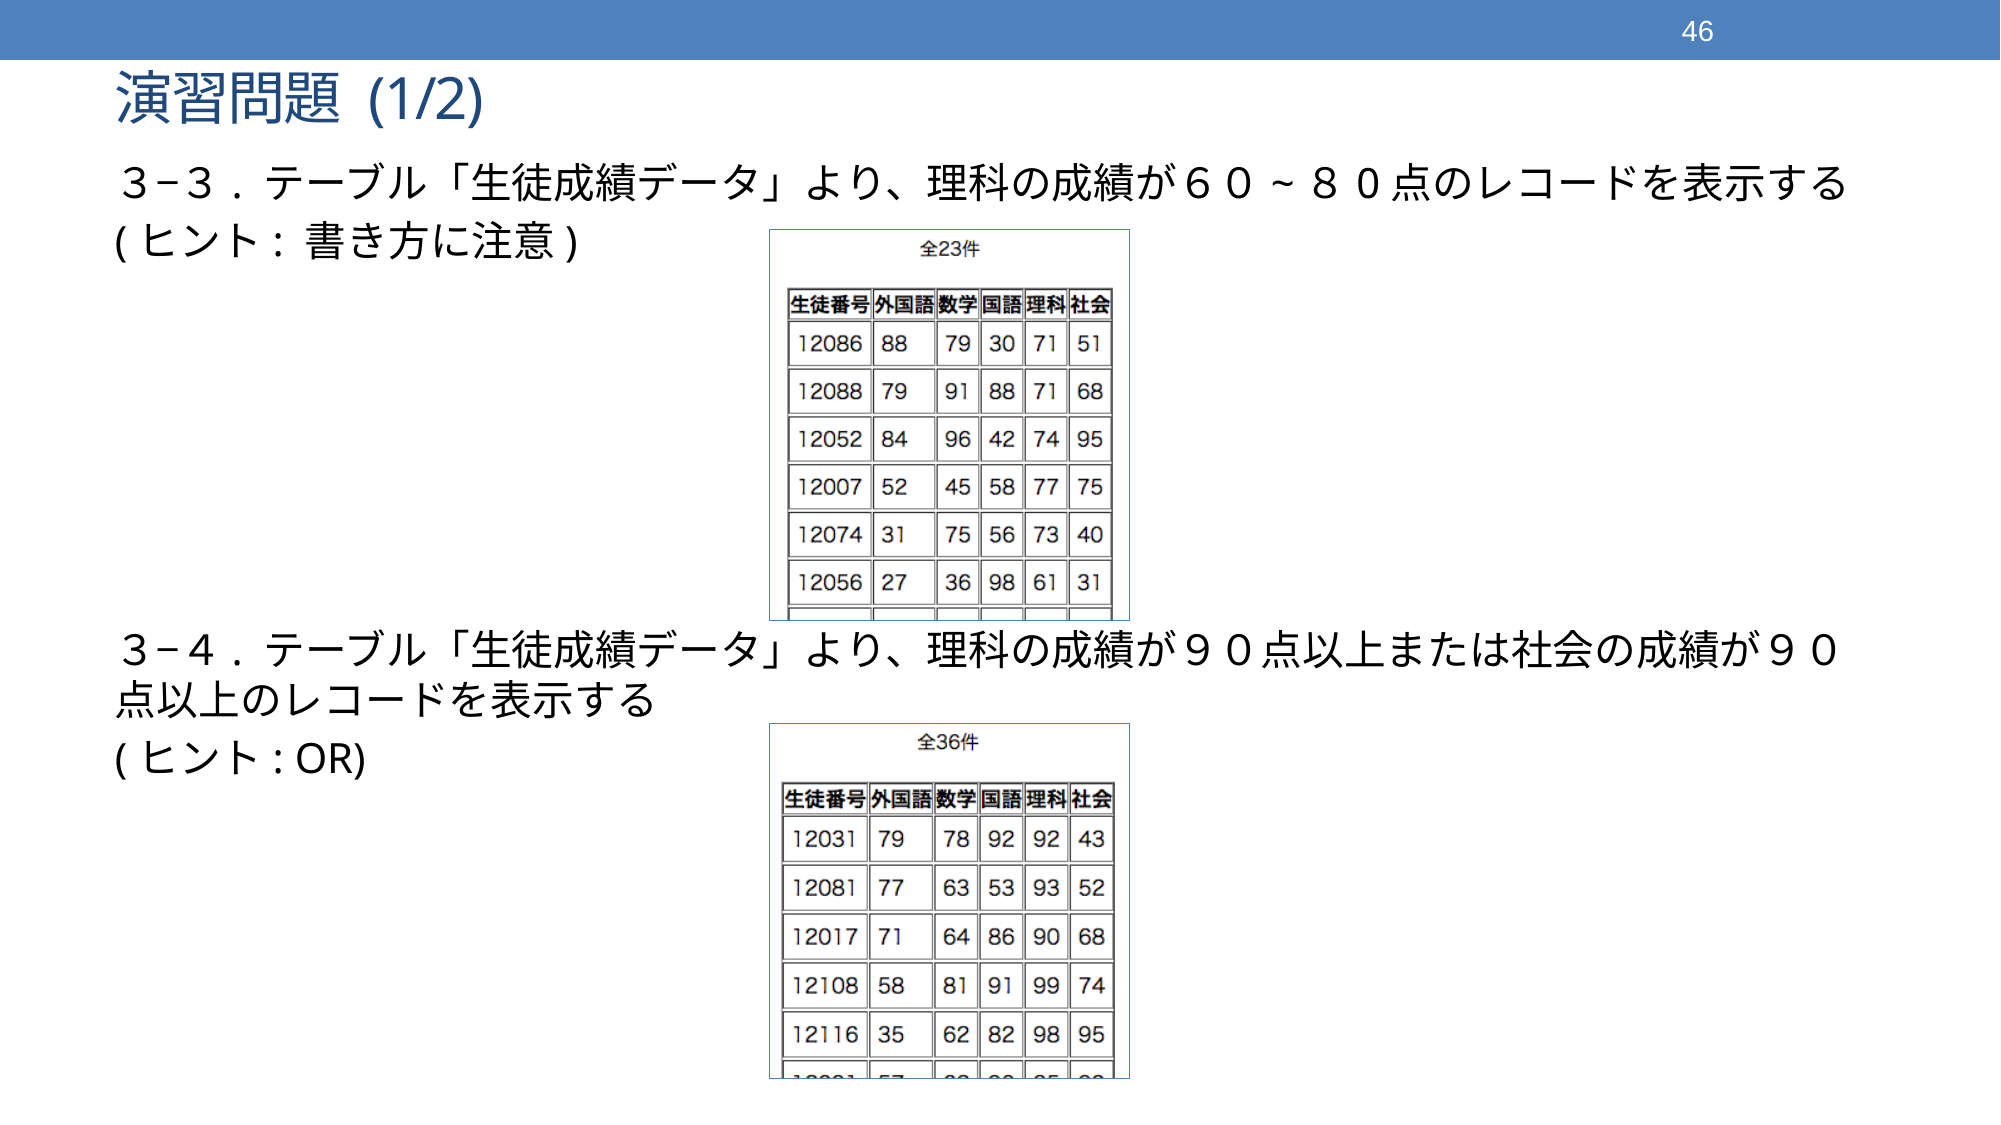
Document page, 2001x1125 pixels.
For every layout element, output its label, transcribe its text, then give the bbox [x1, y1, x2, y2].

picture [769, 228, 1130, 621]
list ３−３. テーブル「生徒成績データ」より、理科の成績が６０~８0点のレコードを表示する (ヒント: 書き方に注意) ３−４. テーブル「生徒成績データ」より、理科の成績が９０点以上または社会の成績が９０点以上のレコードを表示する (ヒント: OR) [99, 149, 1900, 1063]
slide_number 46 [1666, 3, 1900, 57]
title 演習問題 (1/2) [99, 59, 1900, 133]
picture [769, 722, 1130, 1079]
